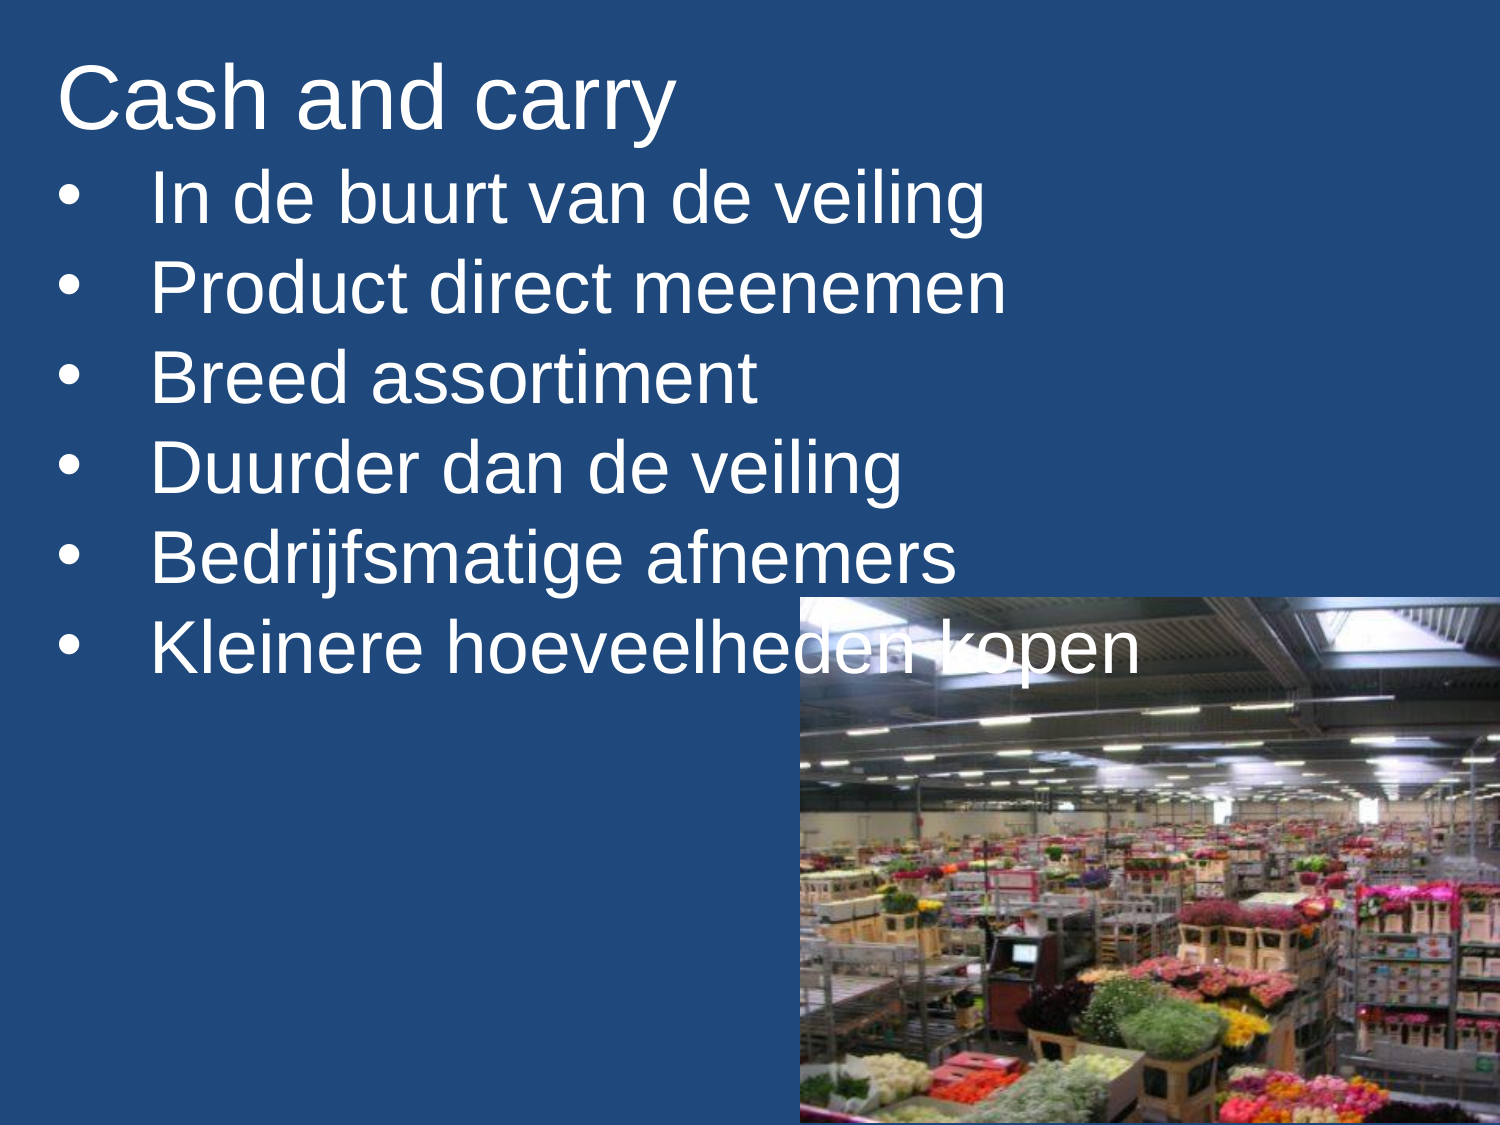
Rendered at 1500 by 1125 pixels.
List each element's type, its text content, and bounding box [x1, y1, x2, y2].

text_box Cash and carry In de buurt van de veiling Product direct meenemen Breed assortiment Duurder dan de veiling Bedrijfsmatige afnemers Kleinere hoeveelheden kopen [41, 30, 1199, 806]
picture [799, 597, 1500, 1124]
